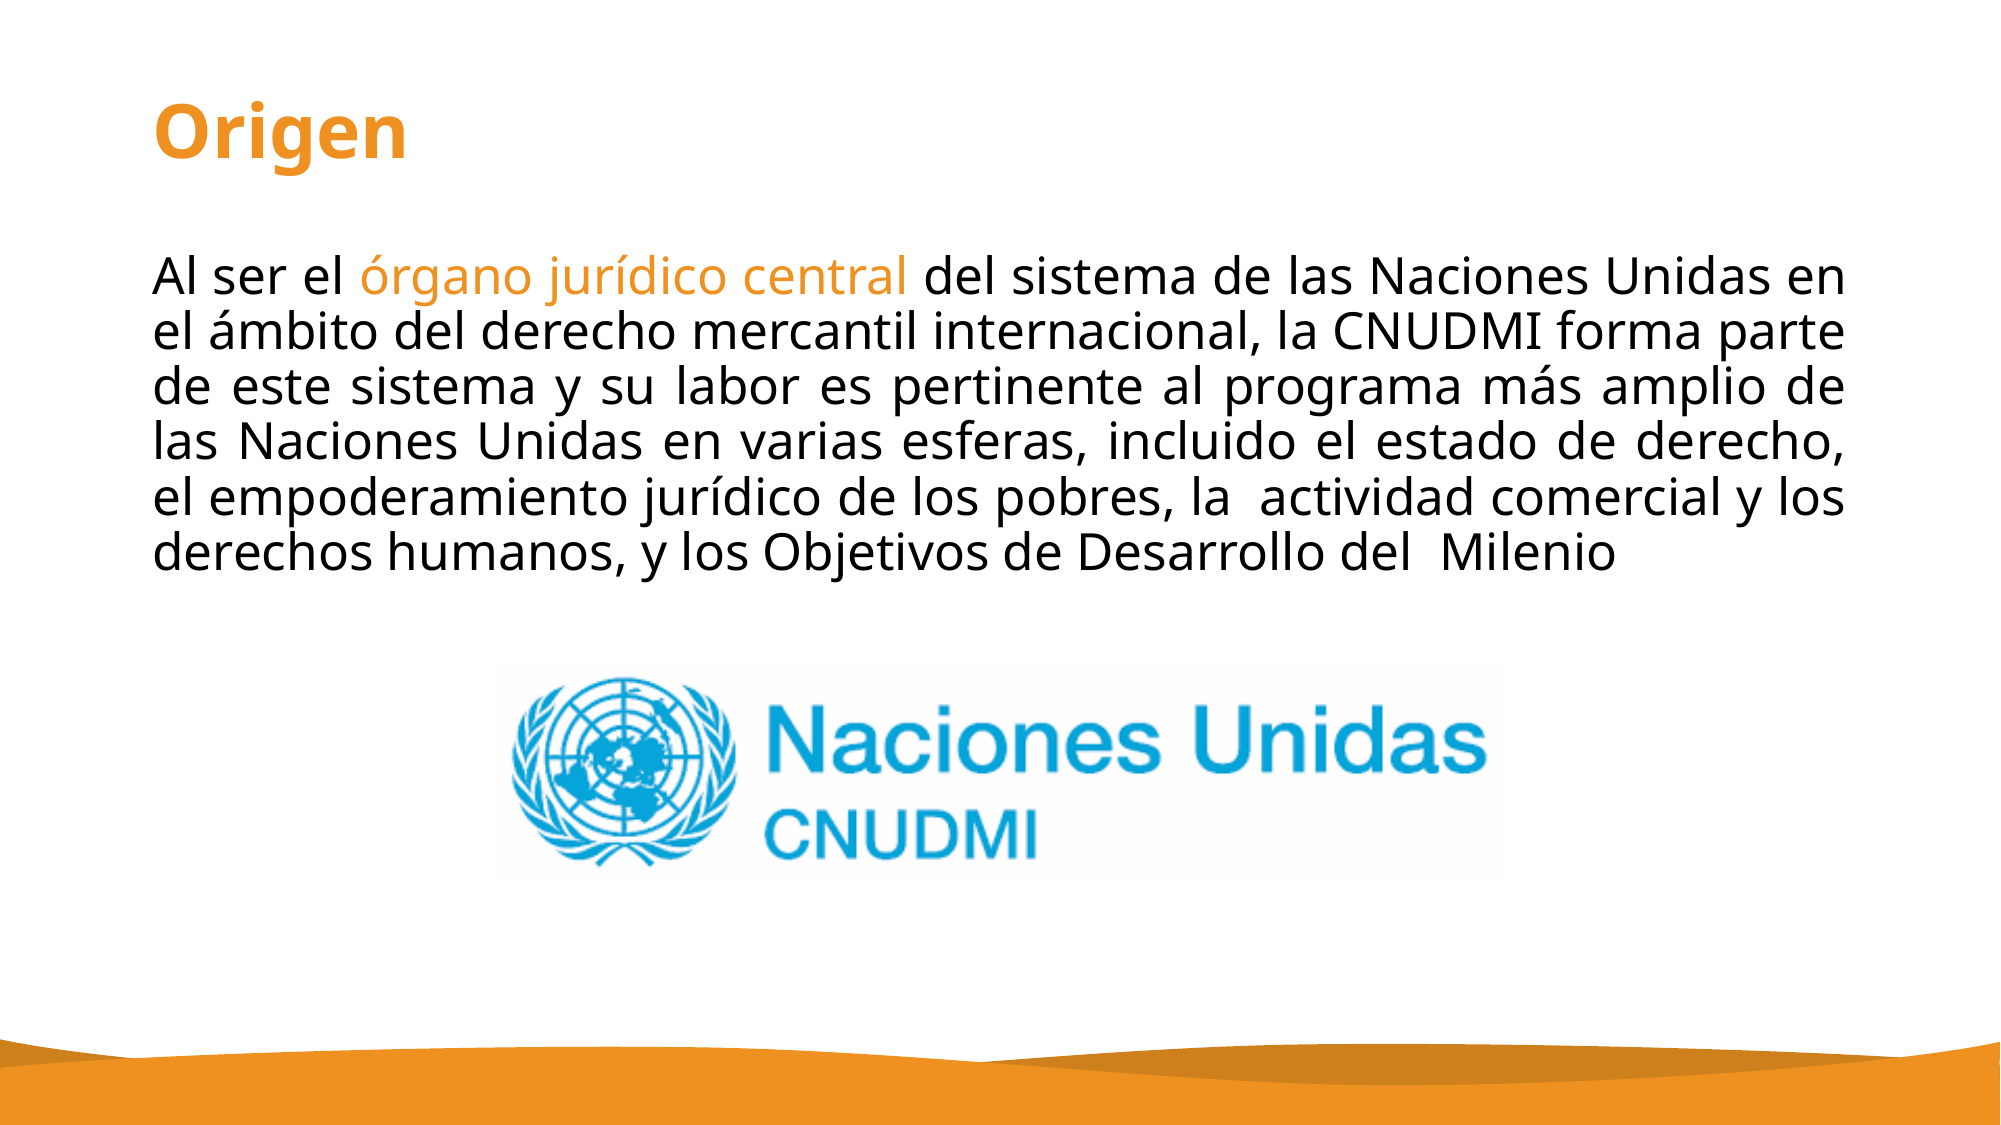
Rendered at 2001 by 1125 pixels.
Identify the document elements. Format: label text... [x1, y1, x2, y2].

list Al ser el órgano jurídico central del sistema de las Naciones Unidas en el ámbito del derecho mercantil internacional, la CNUDMI forma parte de este sistema y su labor es pertinente al programa más amplio de las Naciones Unidas en varias esferas, incluido el estado de derecho, el empoderamiento jurídico de los pobres, la actividad comercial y los derechos humanos, y los Objetivos de Desarrollo del Milenio [137, 242, 1863, 600]
picture [498, 663, 1502, 883]
text_box Origen [137, 25, 1863, 242]
